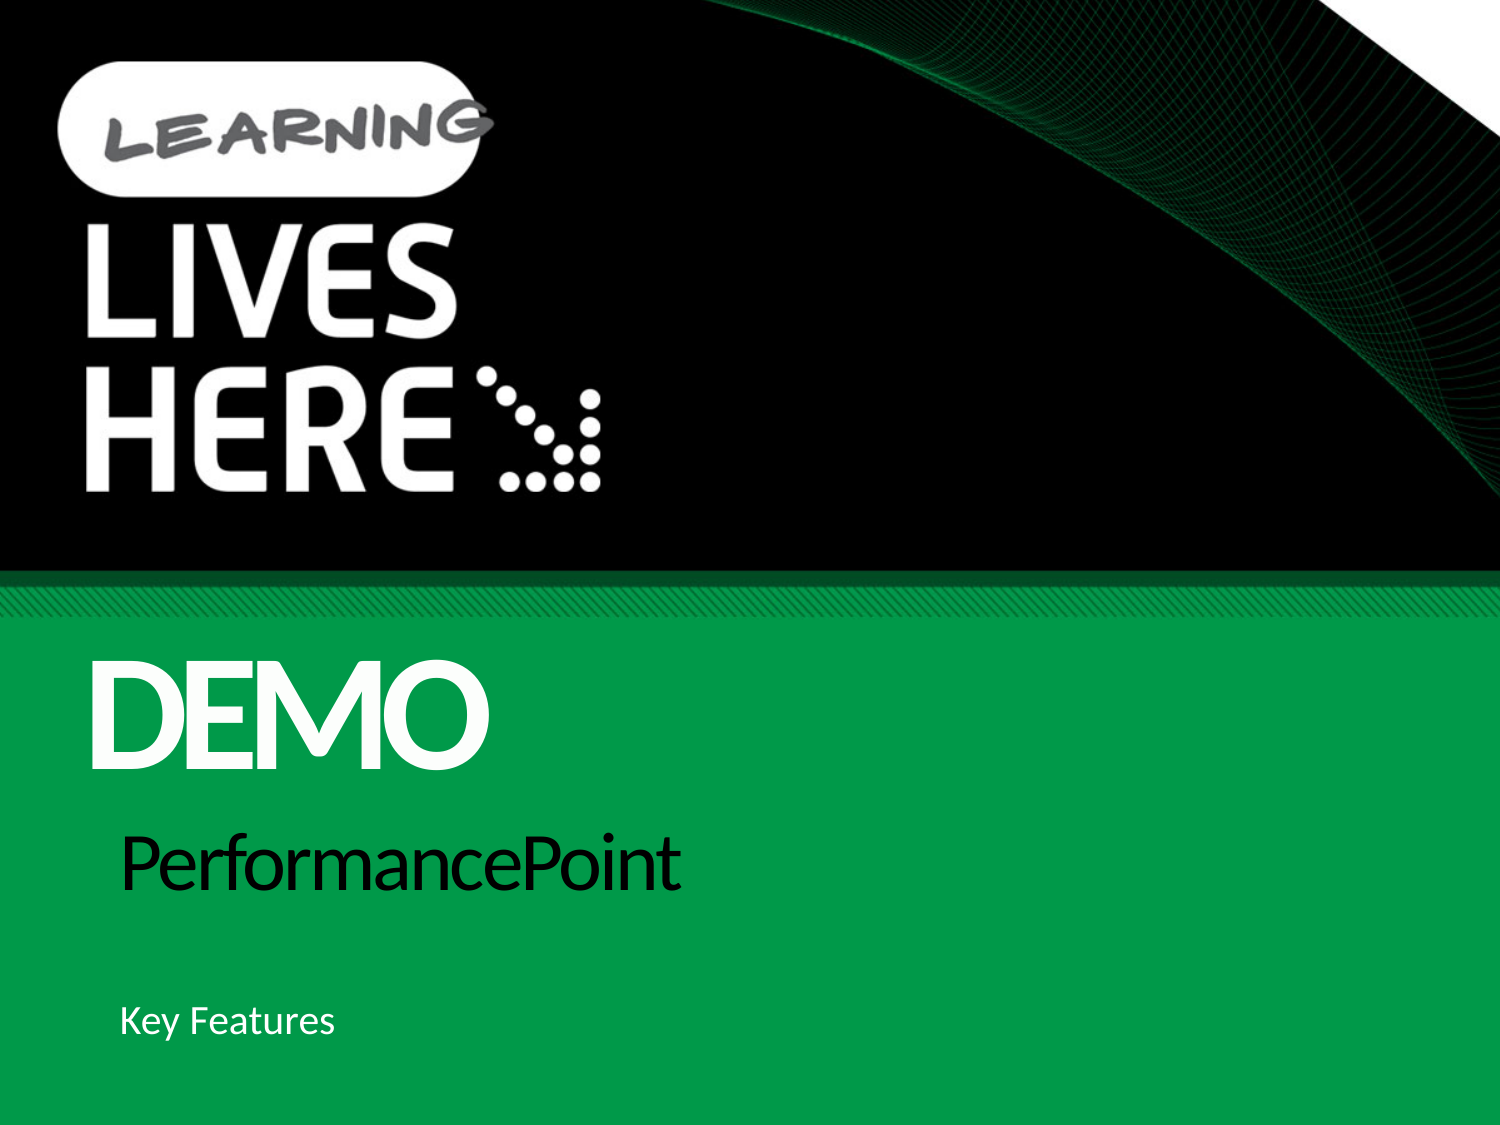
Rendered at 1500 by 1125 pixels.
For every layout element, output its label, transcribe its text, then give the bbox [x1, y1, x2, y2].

subtitle Key Features [119, 998, 1236, 1075]
list DEMO [83, 625, 1344, 800]
picture [0, 0, 1500, 1125]
title PerformancePoint [119, 818, 1375, 943]
